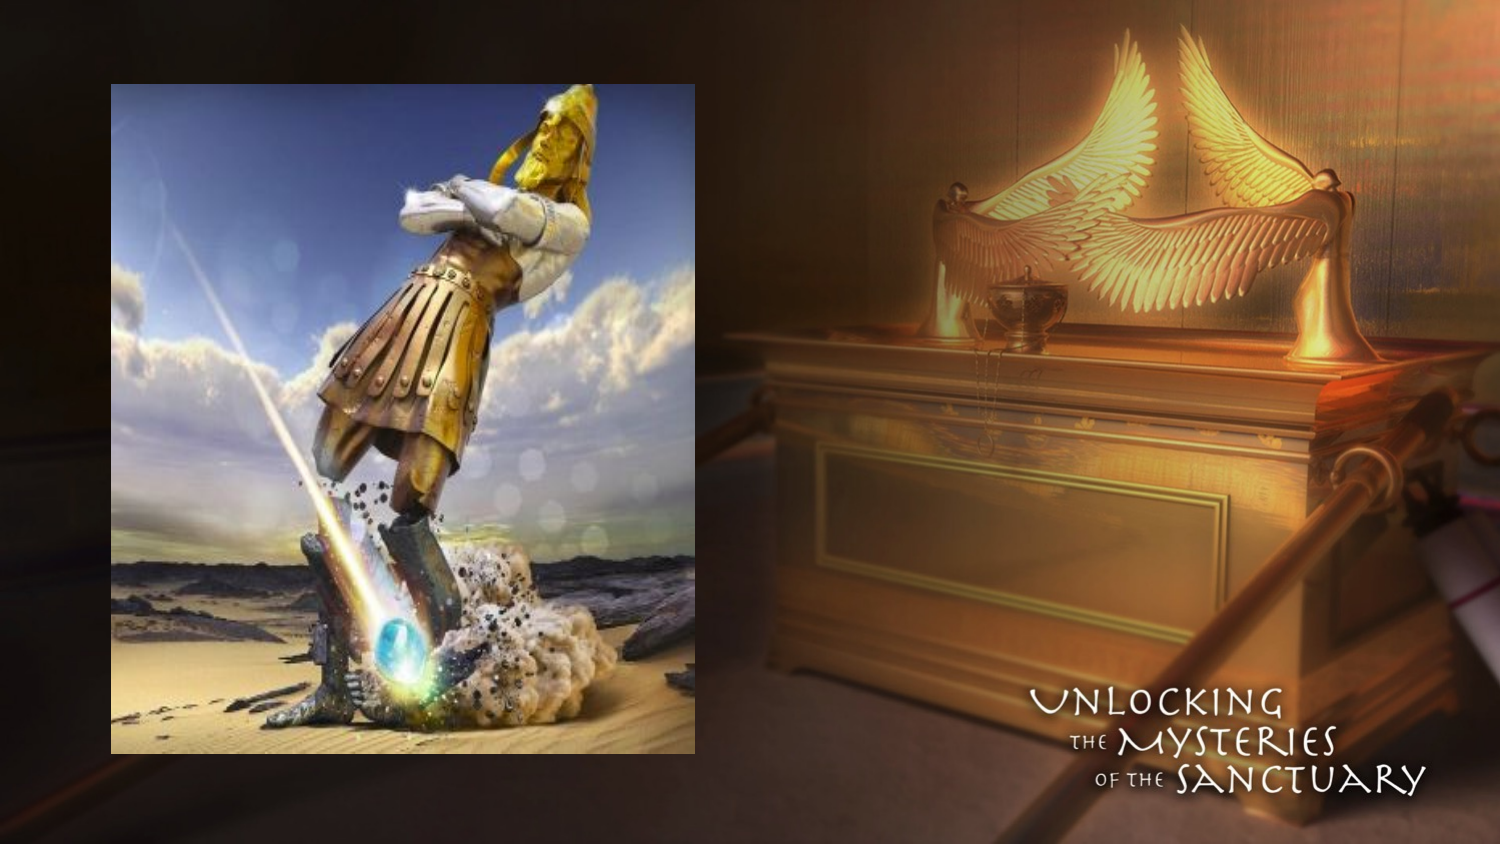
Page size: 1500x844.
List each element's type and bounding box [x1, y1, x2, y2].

picture [0, 0, 1500, 844]
list [110, 84, 695, 754]
